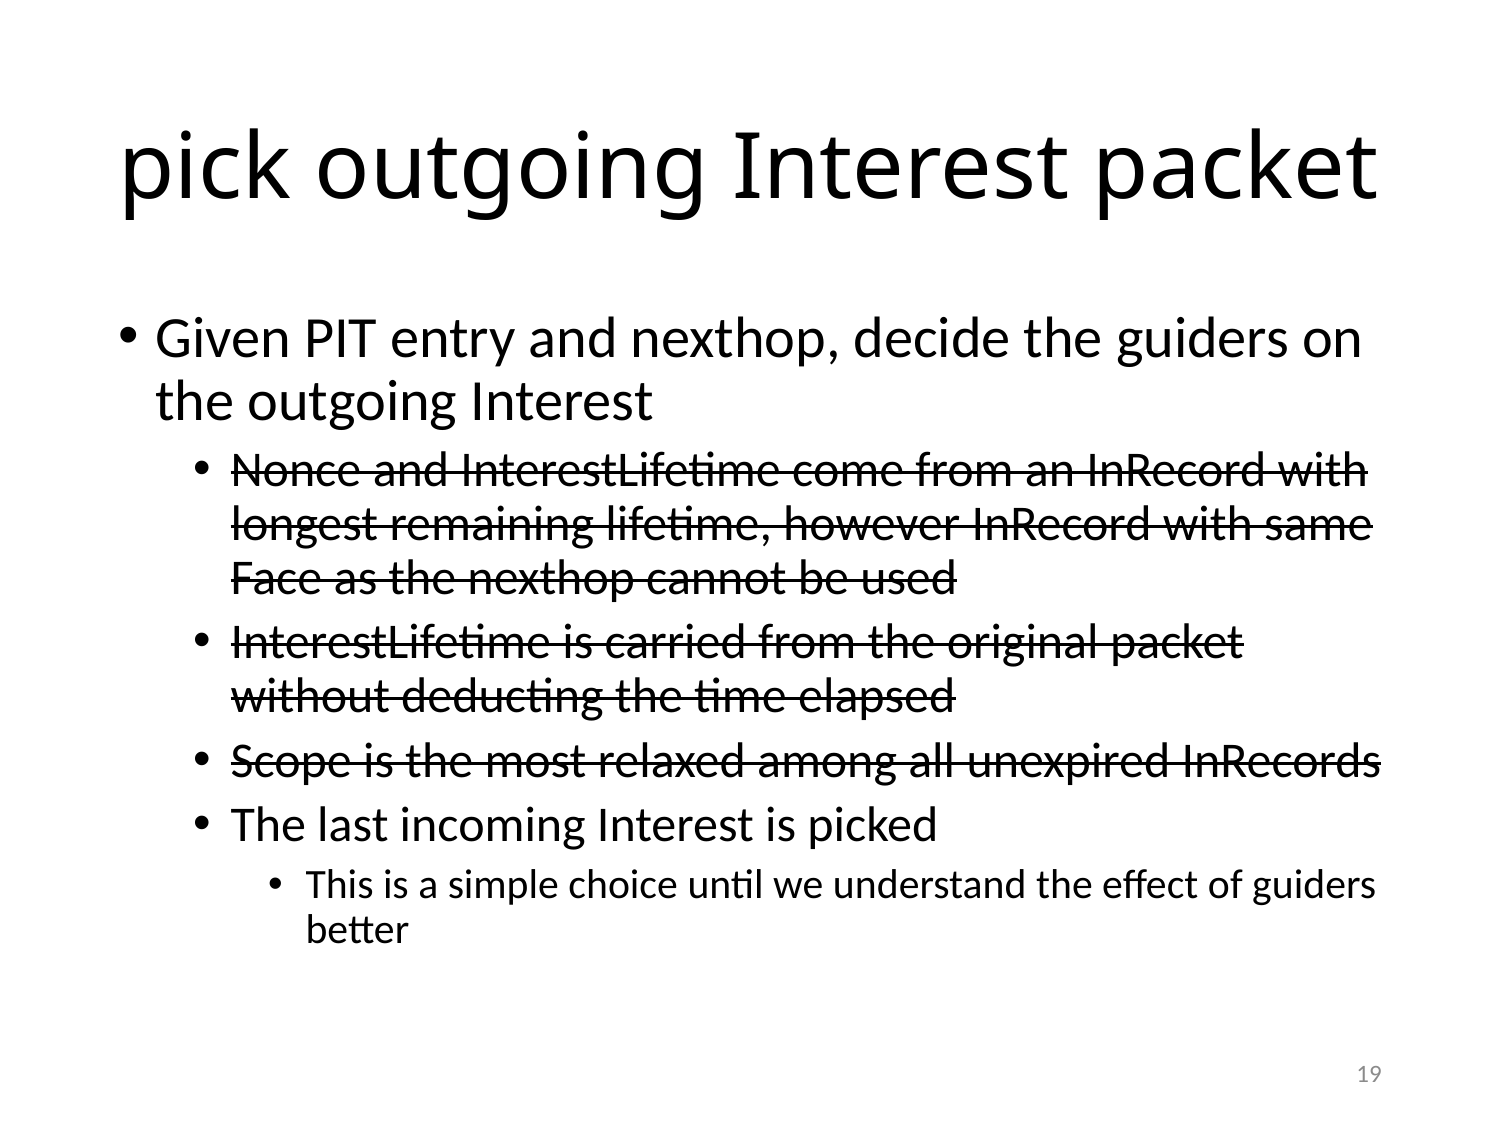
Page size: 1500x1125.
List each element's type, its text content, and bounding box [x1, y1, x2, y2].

slide_number 19 [1059, 1042, 1397, 1103]
list Given PIT entry and nexthop, decide the guiders on the outgoing Interest Nonce and InterestLifetime come from an InRecord with longest remaining lifetime, however InRecord with same Face as the nexthop cannot be used InterestLifetime is carried from the original packet without deducting the time elapsed Scope is the most relaxed among all unexpired InRecords The last incoming Interest is picked This is a simple choice until we understand the effect of guiders better [103, 299, 1397, 1014]
title pick outgoing Interest packet [103, 59, 1397, 278]
